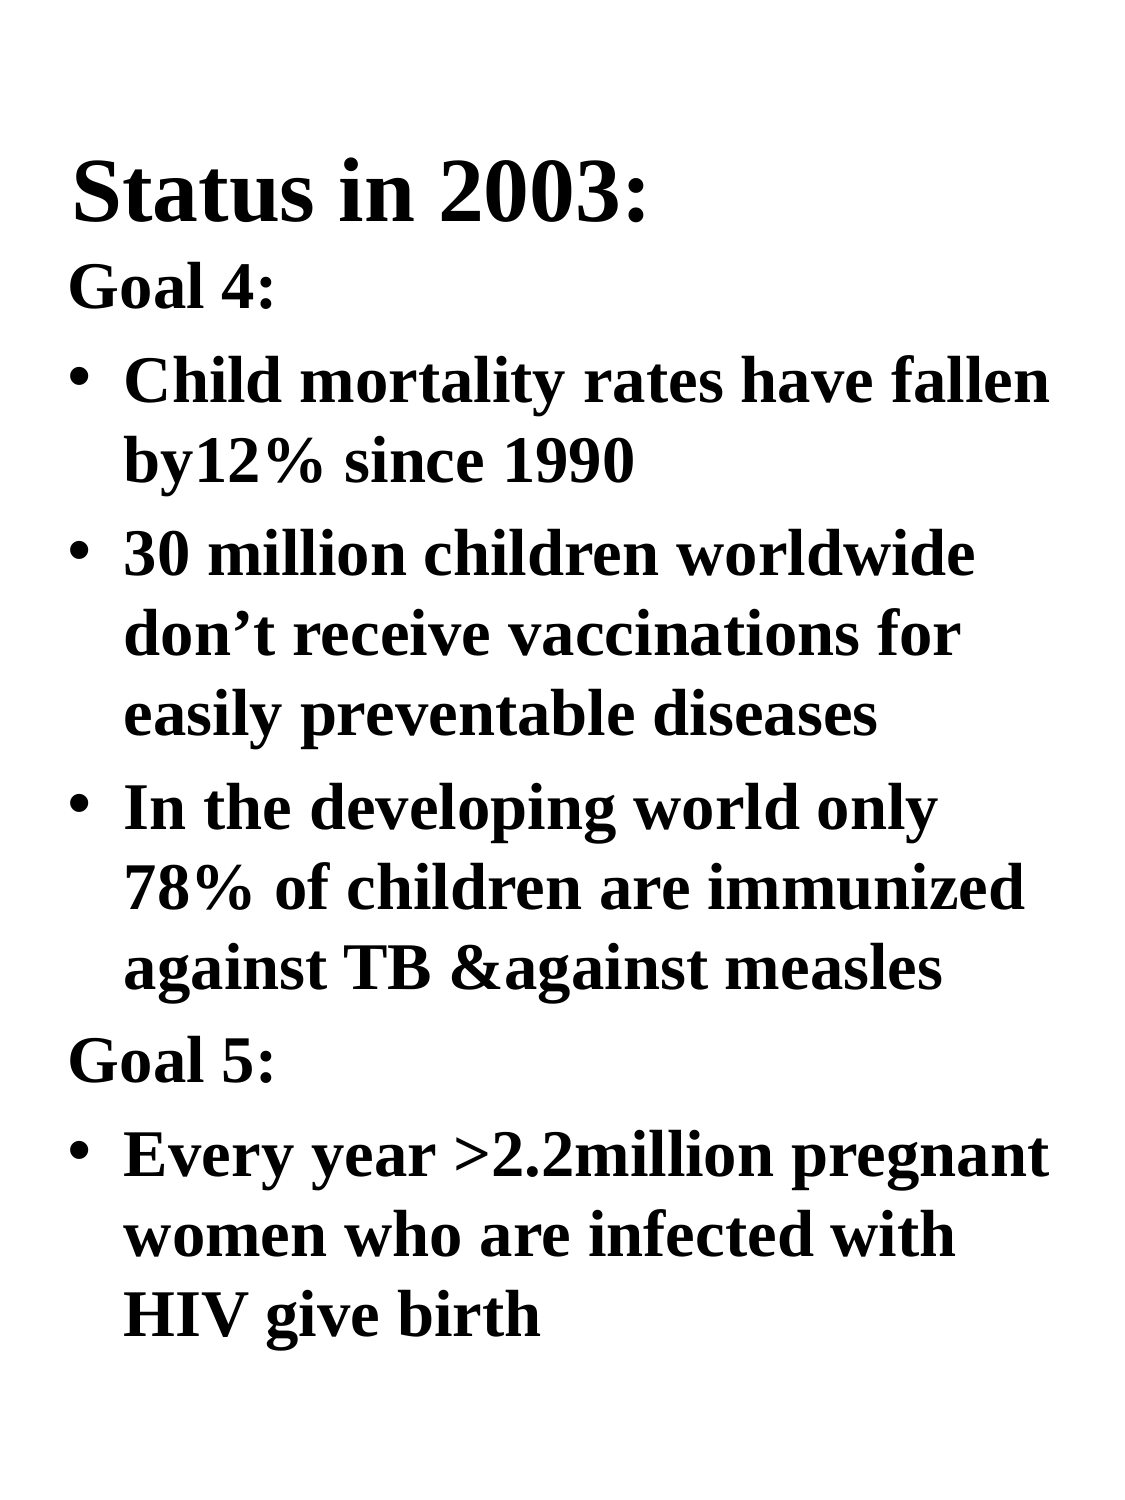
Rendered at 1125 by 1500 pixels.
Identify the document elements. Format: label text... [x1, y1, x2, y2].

title Status in 2003: [56, 60, 1069, 234]
list Goal 4: Child mortality rates have fallen by12% since 1990 30 million children worldwide don’t receive vaccinations for easily preventable diseases In the developing world only 78% of children are immunized against TB &against measles Goal 5: Every year >2.2million pregnant women who are infected with HIV give birth [52, 234, 1073, 1500]
